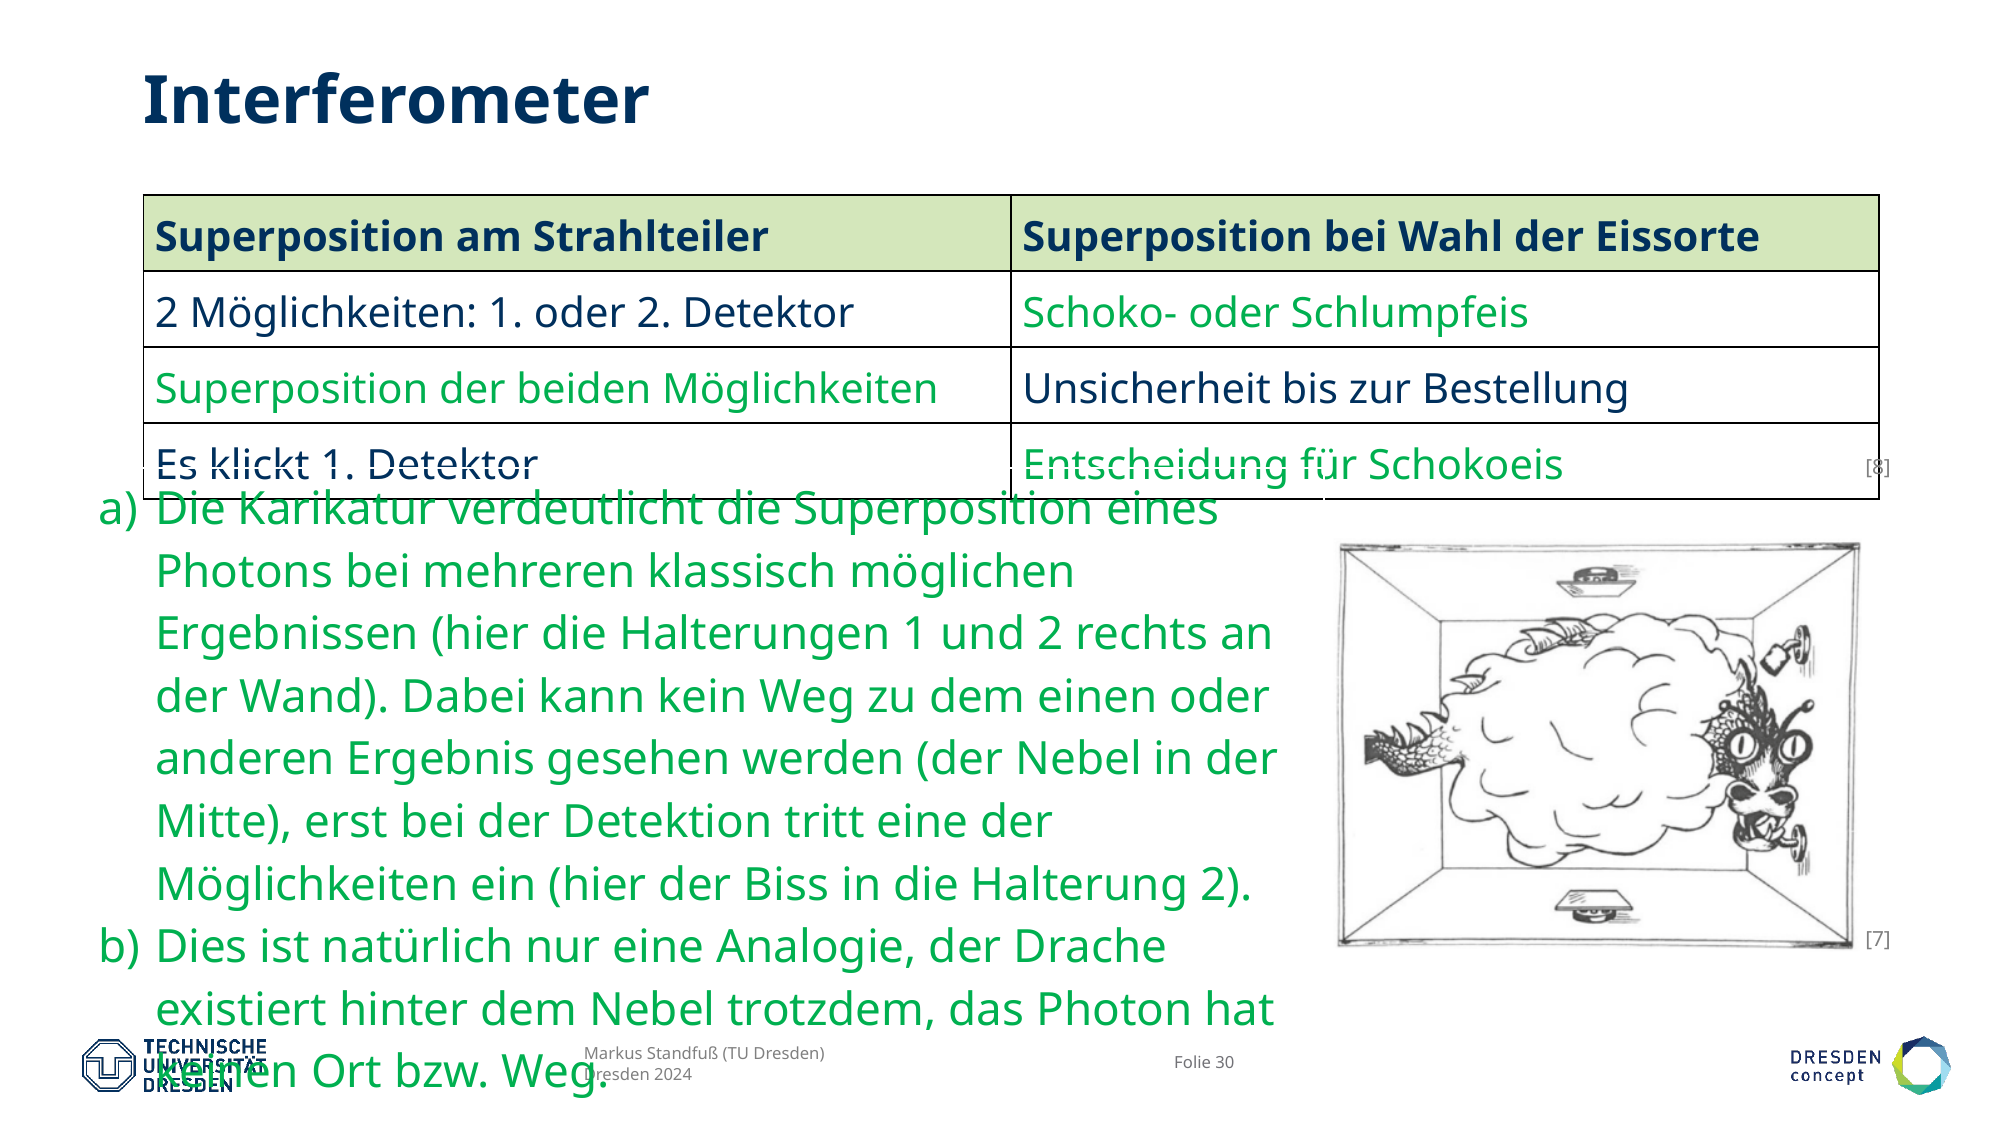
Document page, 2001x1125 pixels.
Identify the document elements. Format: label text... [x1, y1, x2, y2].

table_cell Schoko- oder Schlumpfeis [1012, 272, 1878, 346]
table_cell Entscheidung für Schokoeis [1012, 424, 1878, 498]
table_header Die Karikatur verdeutlicht die Superposition eines Photons bei mehreren klassisch möglichen Ergebnissen (hier die Halterungen 1 und 2 rechts an der Wand). Dabei kann kein Weg zu dem einen oder anderen Ergebnis gesehen werden (der Nebel in der Mitte), erst bei der Detektion tritt eine der Möglichkeiten ein (hier der Biss in die Halterung 2). Dies ist natürlich nur eine Analogie, der Drache existiert hinter dem Nebel trotzdem, das Photon hat keinen Ort bzw. Weg. [85, 469, 1323, 1030]
text_box [8] [1850, 446, 1906, 487]
picture [1791, 1036, 1951, 1095]
text_box [7] [1873, 918, 1906, 958]
table_header Superposition bei Wahl der Eissorte [1012, 196, 1878, 270]
picture [1324, 526, 1873, 959]
table_cell Superposition der beiden Möglichkeiten [144, 348, 1010, 422]
picture [82, 1039, 266, 1092]
title Interferometer [143, 56, 1880, 169]
table_header Superposition am Strahlteiler [144, 196, 1010, 270]
table_cell Es klickt 1. Detektor [144, 424, 1010, 467]
table_cell Unsicherheit bis zur Bestellung [1012, 348, 1878, 422]
table_cell 2 Möglichkeiten: 1. oder 2. Detektor [144, 272, 1010, 346]
